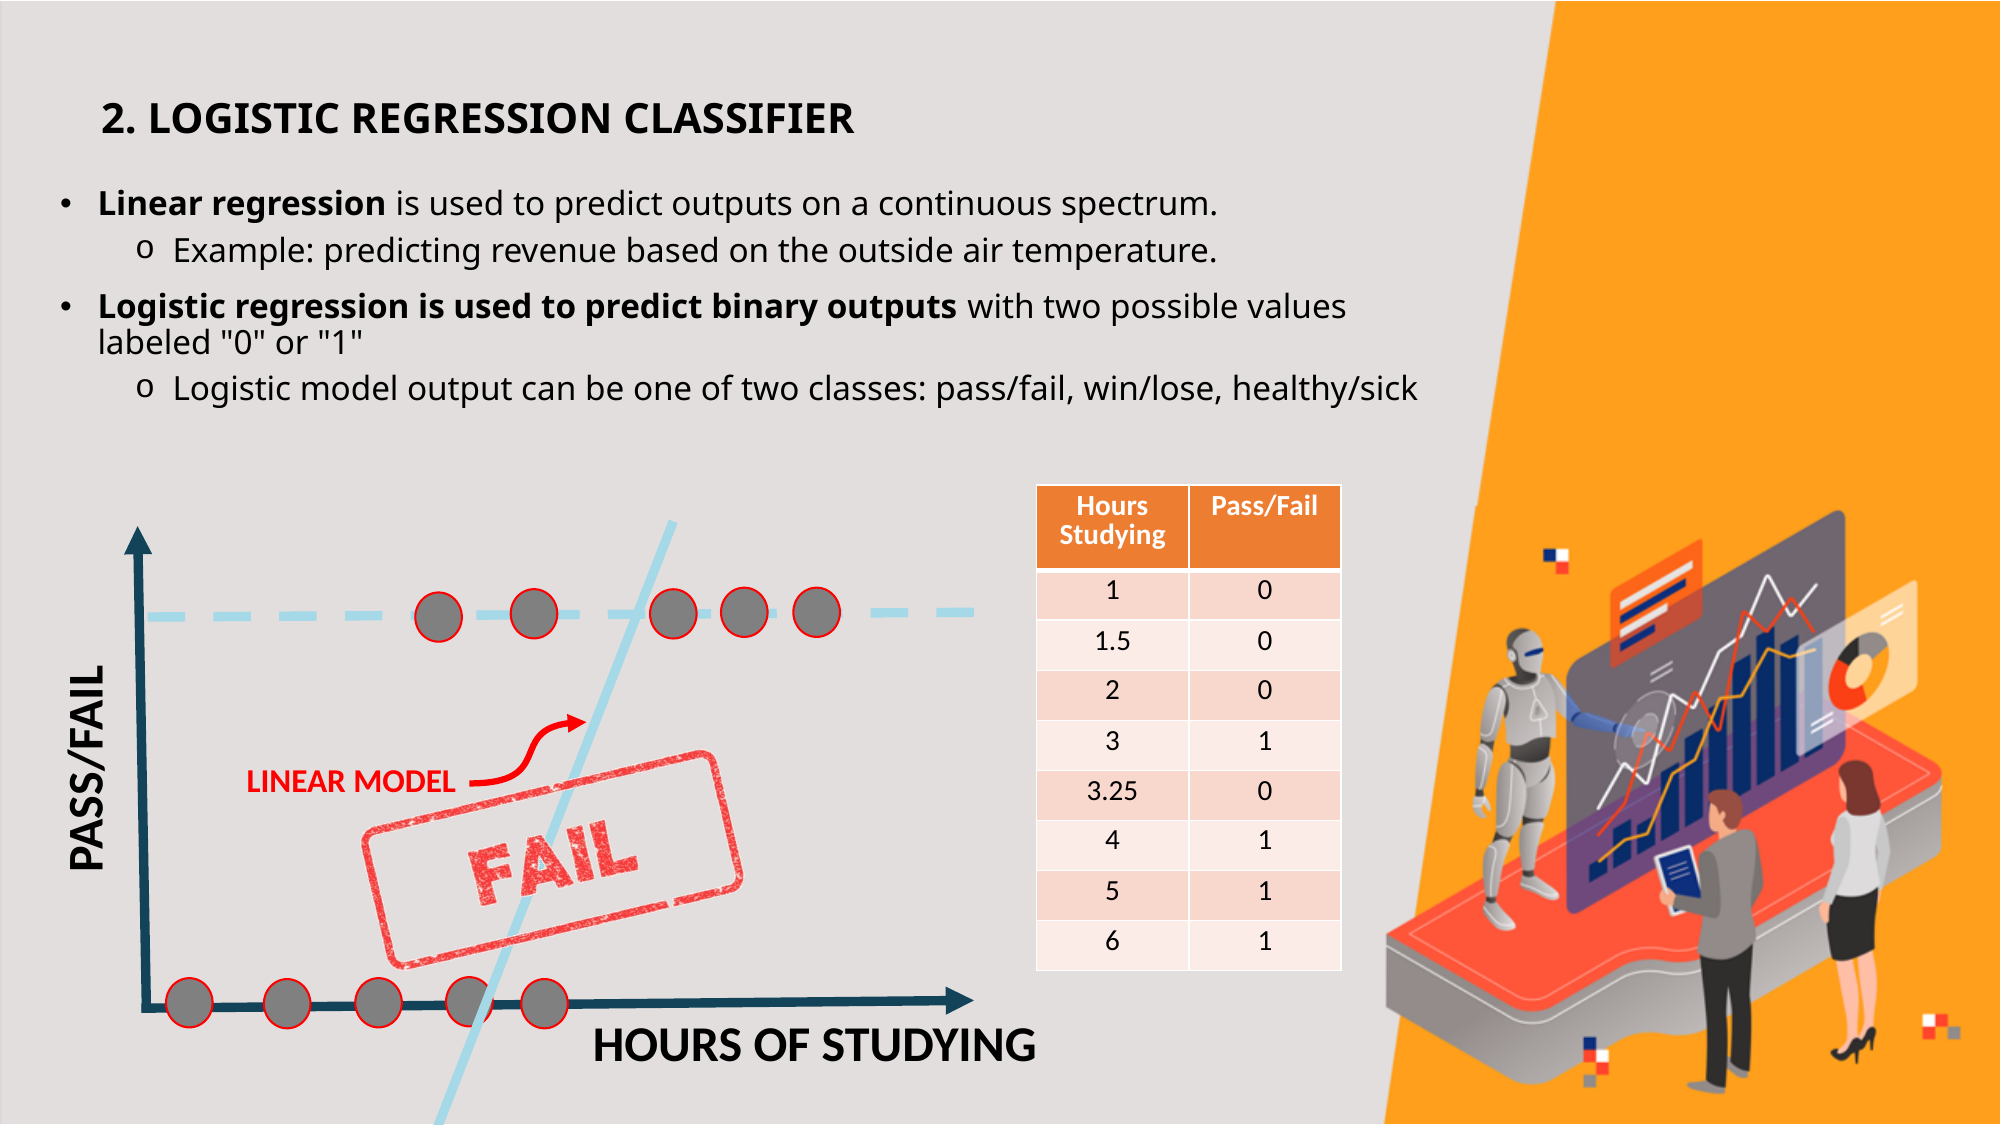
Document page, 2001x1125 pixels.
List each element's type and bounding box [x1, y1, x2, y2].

picture [0, 1, 2000, 1124]
text_box [435, 982, 674, 1125]
text_box [147, 612, 435, 618]
text_box [137, 526, 147, 1012]
text_box [469, 722, 587, 746]
text_box [674, 612, 974, 618]
text_box [435, 521, 674, 746]
text_box [674, 1000, 974, 1009]
text_box [147, 1000, 435, 1009]
